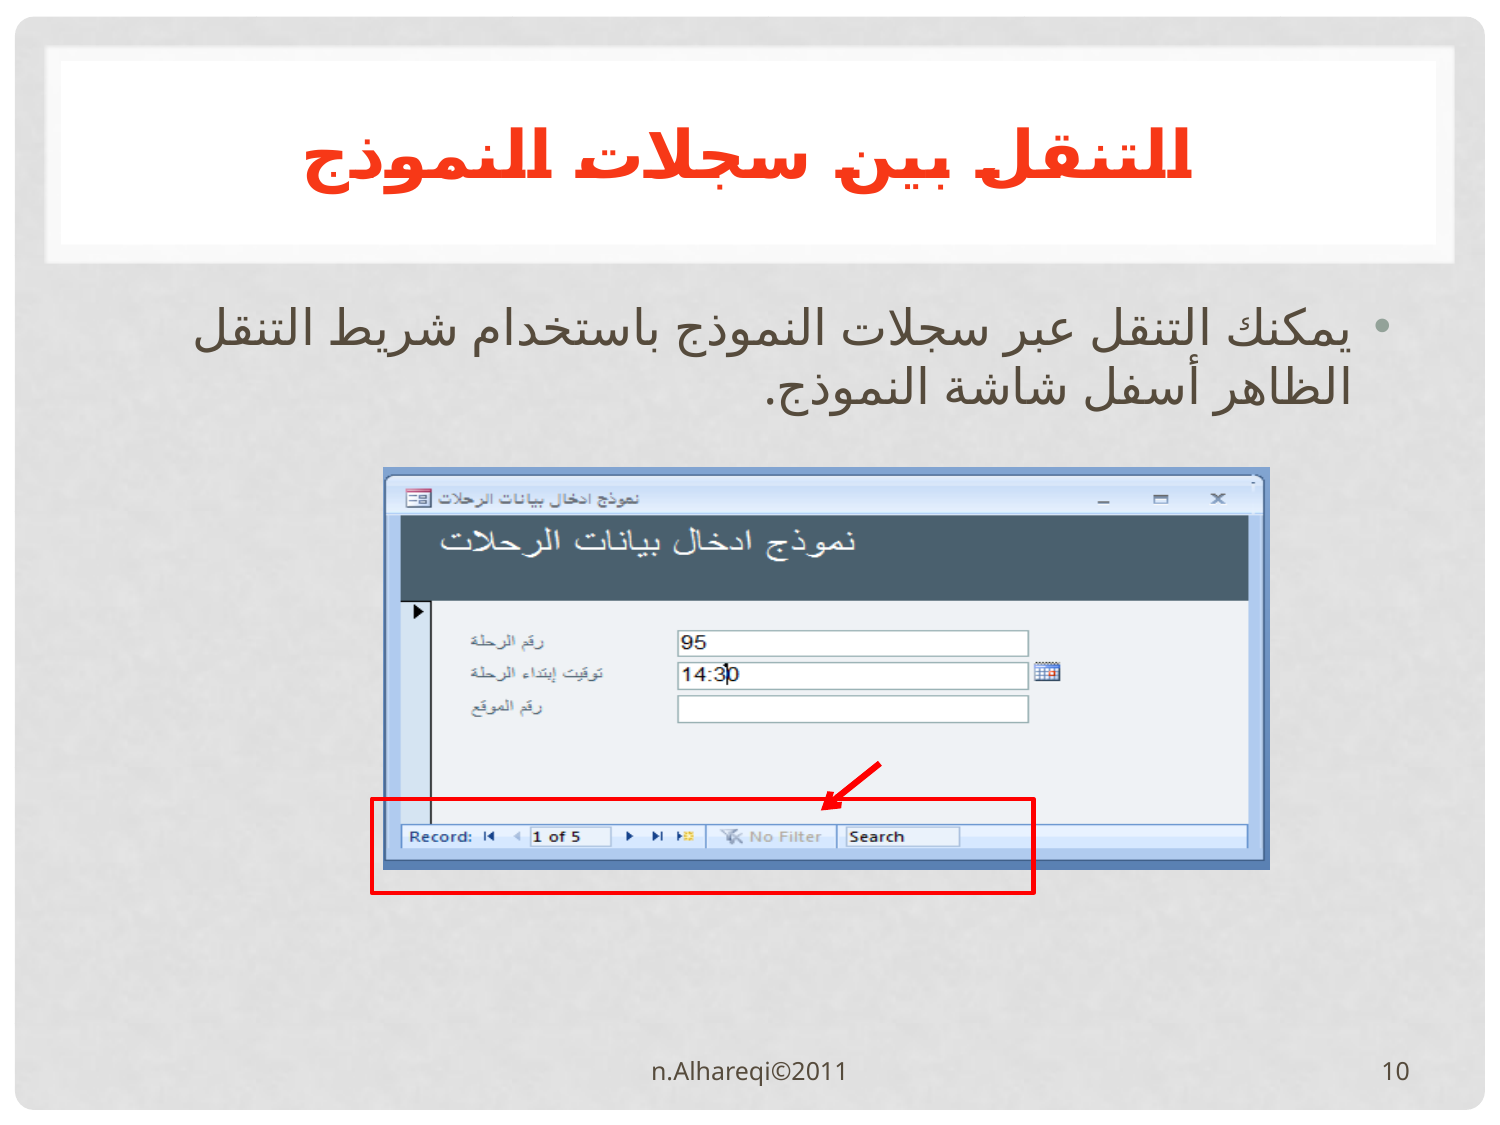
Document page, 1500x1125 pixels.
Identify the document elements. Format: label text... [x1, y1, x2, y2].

slide_number 10 [1074, 1042, 1425, 1103]
title التنقل بين سجلات النموذج [69, 66, 1425, 238]
list يمكنك التنقل عبر سجلات النموذج باستخدام شريط التنقل الظاهر أسفل شاشة النموذج. [75, 287, 1425, 1005]
footer n.Alhareqi©2011 [512, 1042, 988, 1103]
text_box [370, 797, 1036, 895]
picture [383, 467, 1270, 870]
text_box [820, 762, 881, 811]
